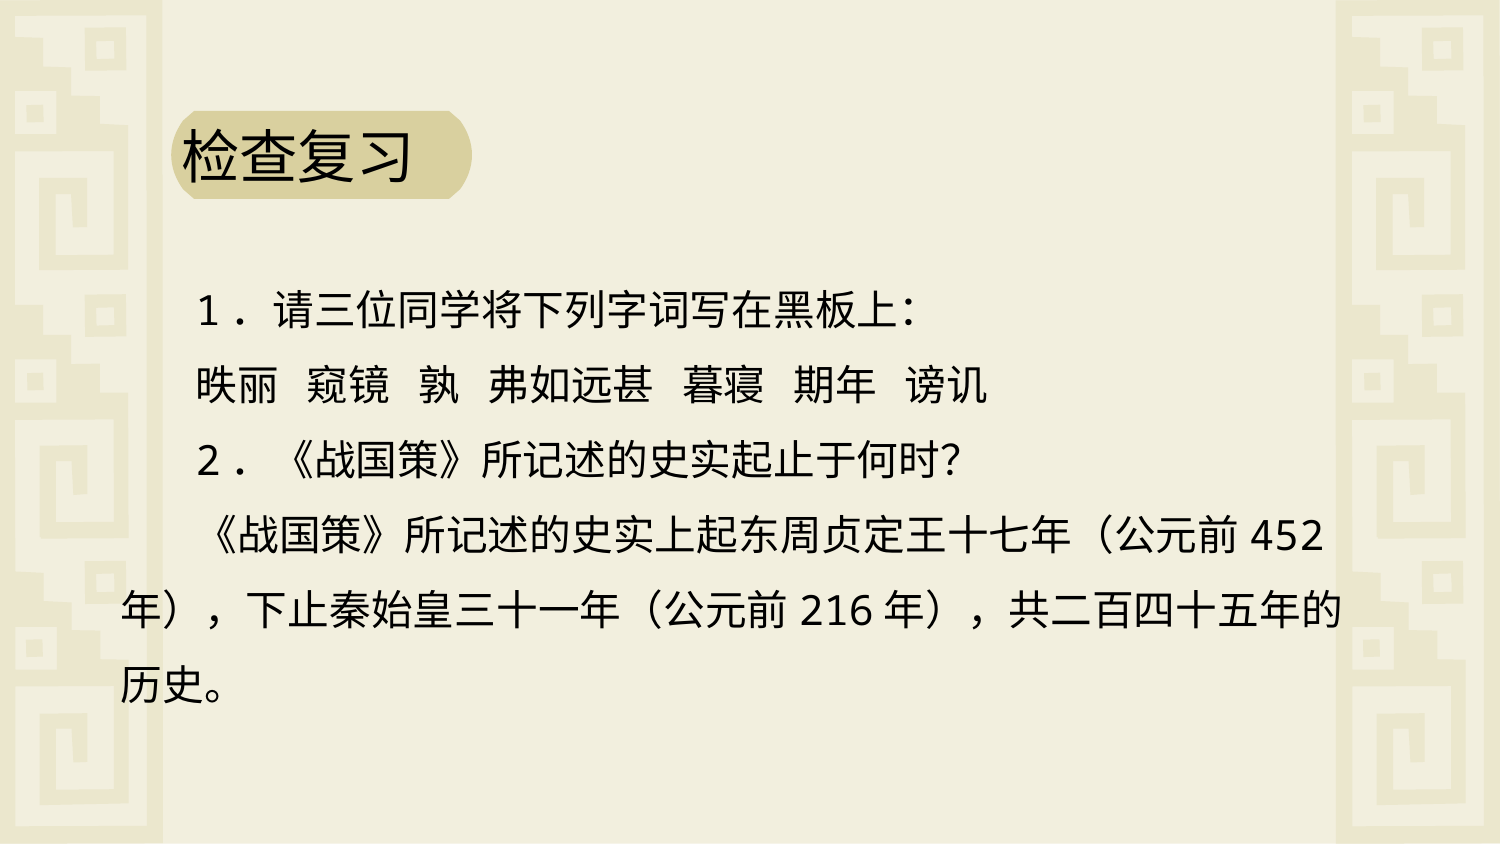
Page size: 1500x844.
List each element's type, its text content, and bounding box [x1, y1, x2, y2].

text_box 1．请三位同学将下列字词写在黑板上： 昳丽 窥镜 孰 弗如远甚 暮寝 期年 谤讥 2．《战国策》所记述的史实起止于何时？ 《战国策》所记述的史实上起东周贞定王十七年（公元前452年），下止秦始皇三十一年（公元前216年），共二百四十五年的历史。 [105, 251, 1394, 717]
text_box 检查复习 [171, 110, 472, 199]
